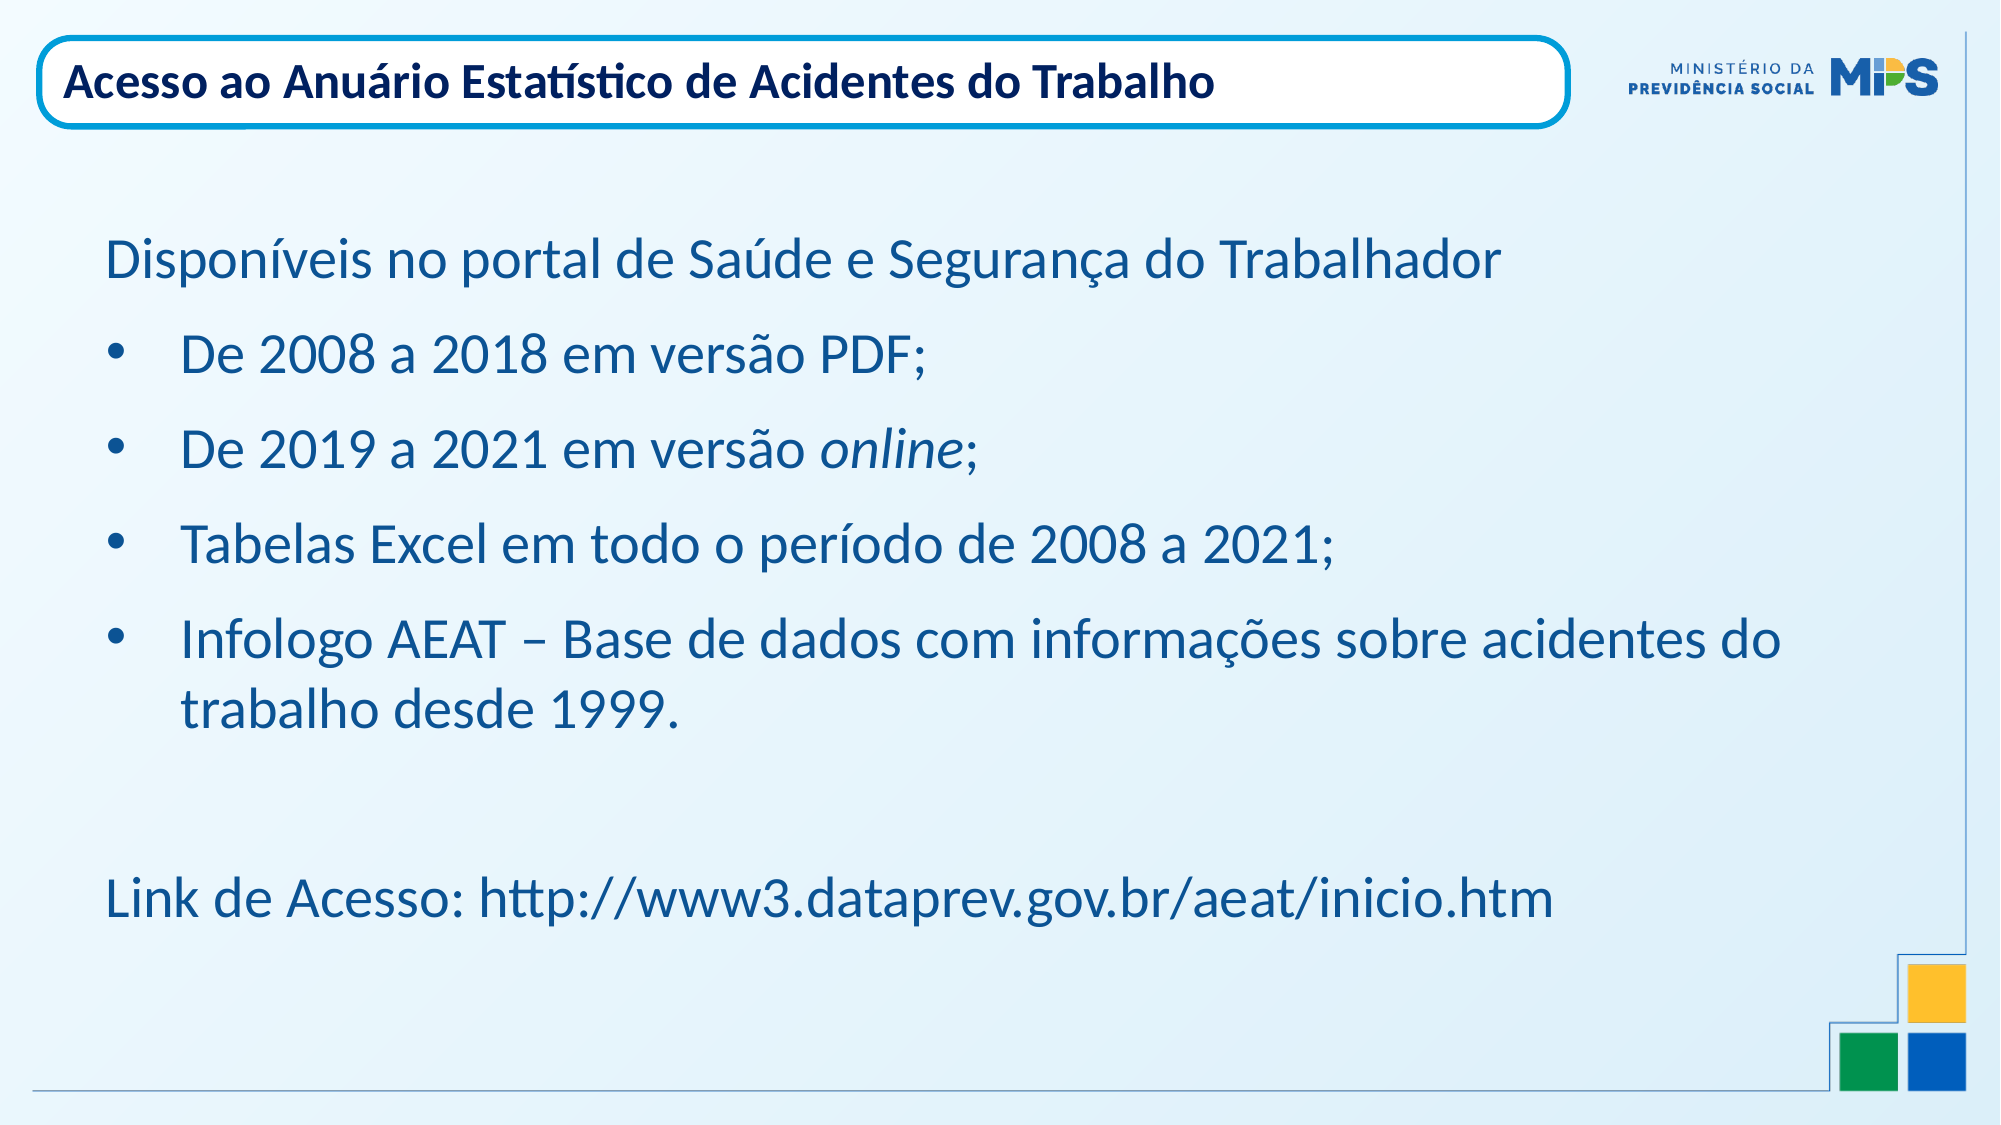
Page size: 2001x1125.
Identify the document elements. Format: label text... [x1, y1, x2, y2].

text_box Acesso ao Anuário Estatístico de Acidentes do Trabalho [37, 35, 1570, 129]
text_box Disponíveis no portal de Saúde e Segurança do Trabalhador De 2008 a 2018 em versão PDF; De 2019 a 2021 em versão online; Tabelas Excel em todo o período de 2008 a 2021; Infologo AEAT – Base de dados com informações sobre acidentes do trabalho desde 1999. Link de Acesso: http://www3.dataprev.gov.br/aeat/inicio.htm [98, 211, 1902, 1025]
picture [0, 0, 2000, 1125]
